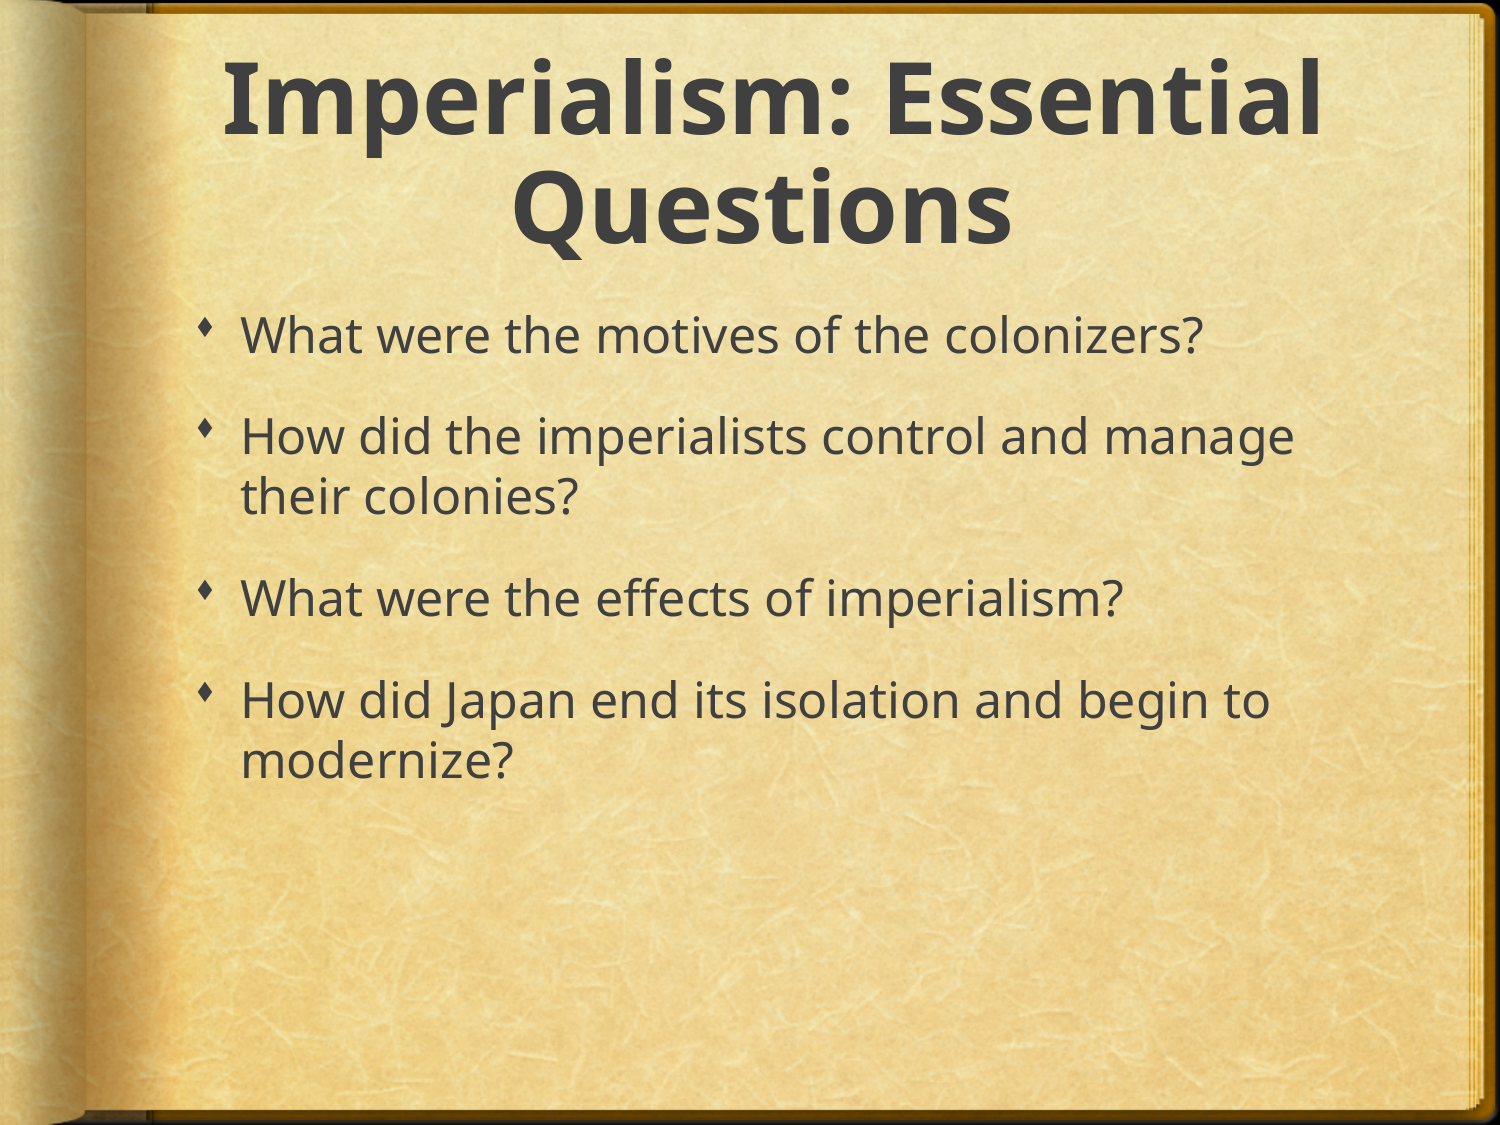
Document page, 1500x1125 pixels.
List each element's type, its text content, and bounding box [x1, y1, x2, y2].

list What were the motives of the colonizers? How did the imperialists control and manage their colonies? What were the effects of imperialism? How did Japan end its isolation and begin to modernize? [178, 295, 1372, 1005]
picture [0, 0, 1500, 1125]
title Imperialism: Essential Questions [178, 45, 1372, 265]
